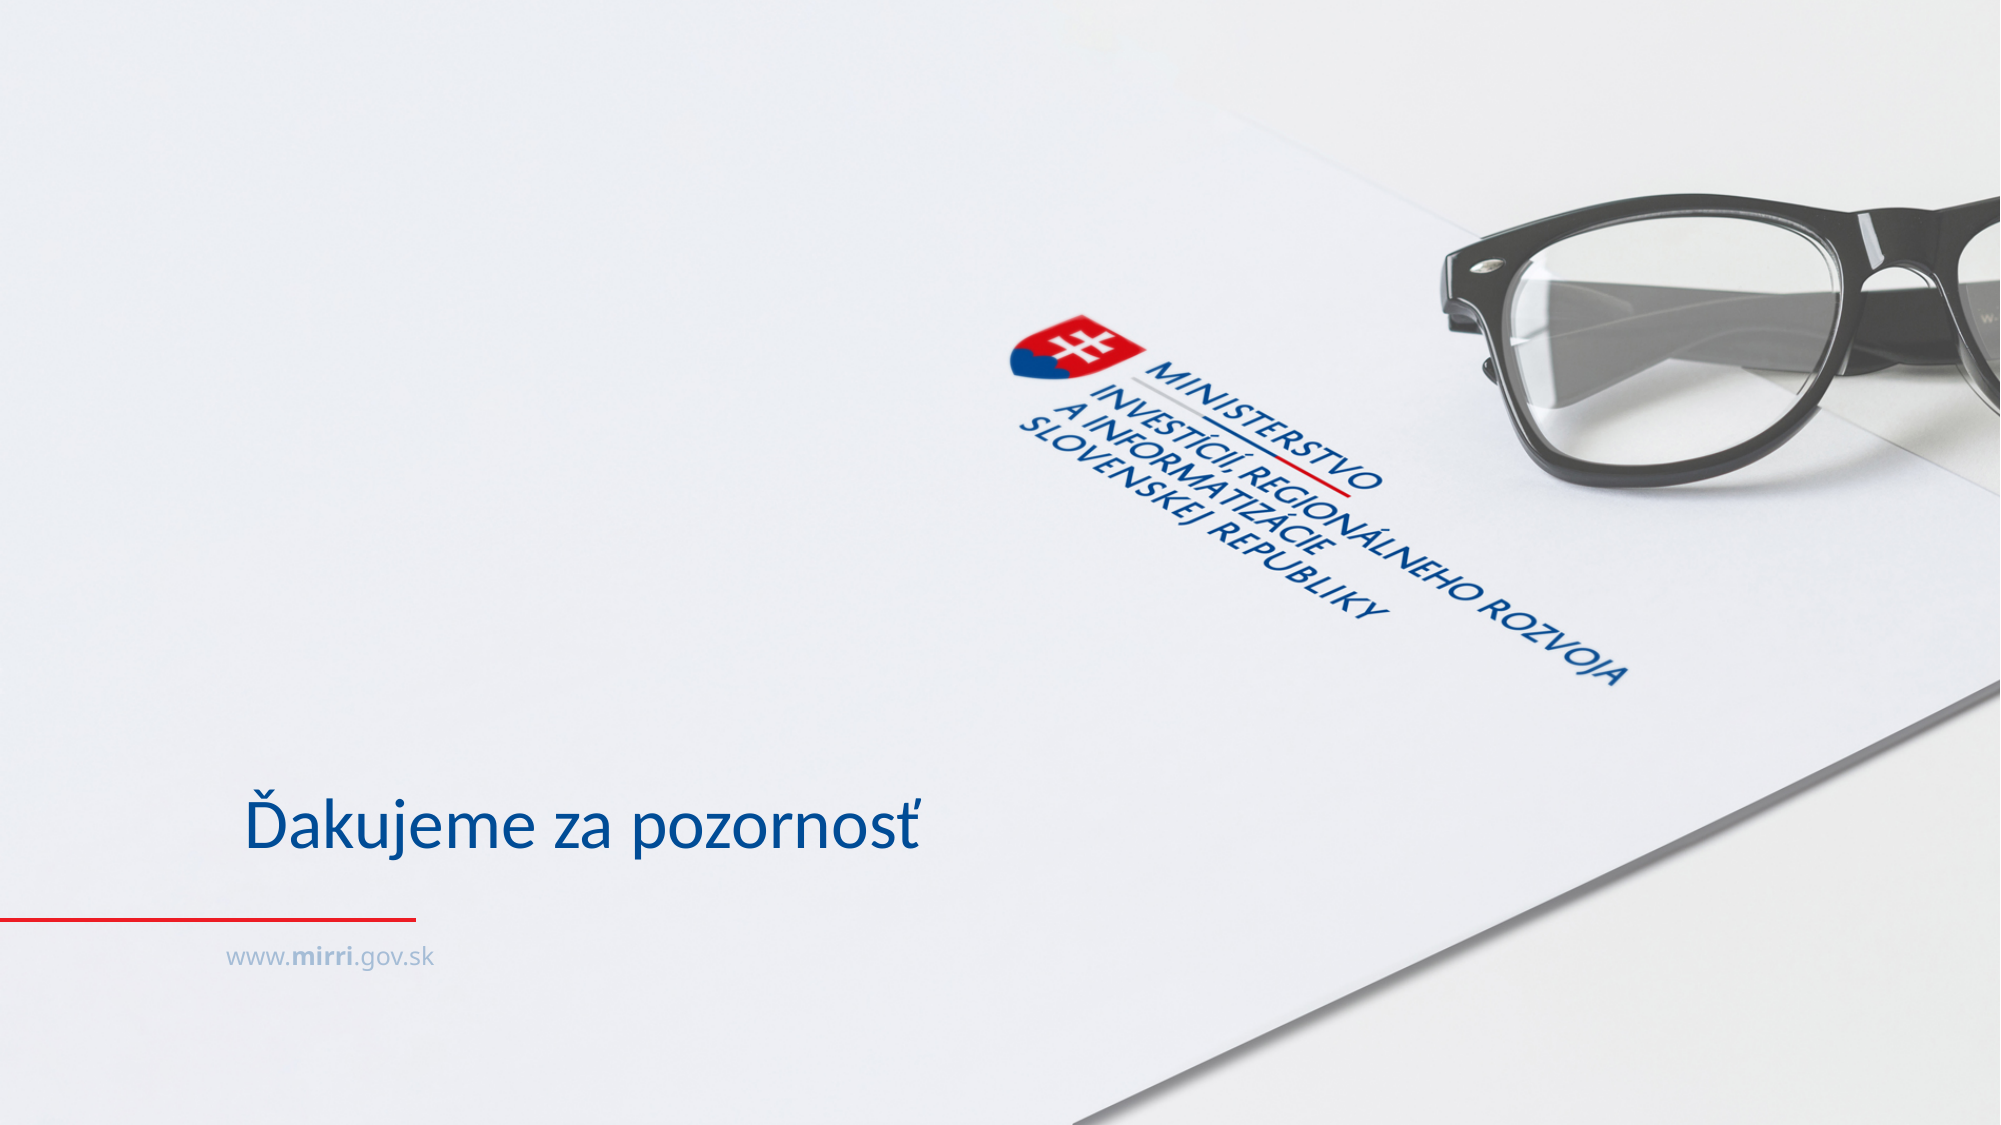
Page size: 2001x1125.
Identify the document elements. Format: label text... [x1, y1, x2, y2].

title Ďakujeme za pozornosť [244, 787, 1046, 910]
picture [0, 0, 2000, 1125]
